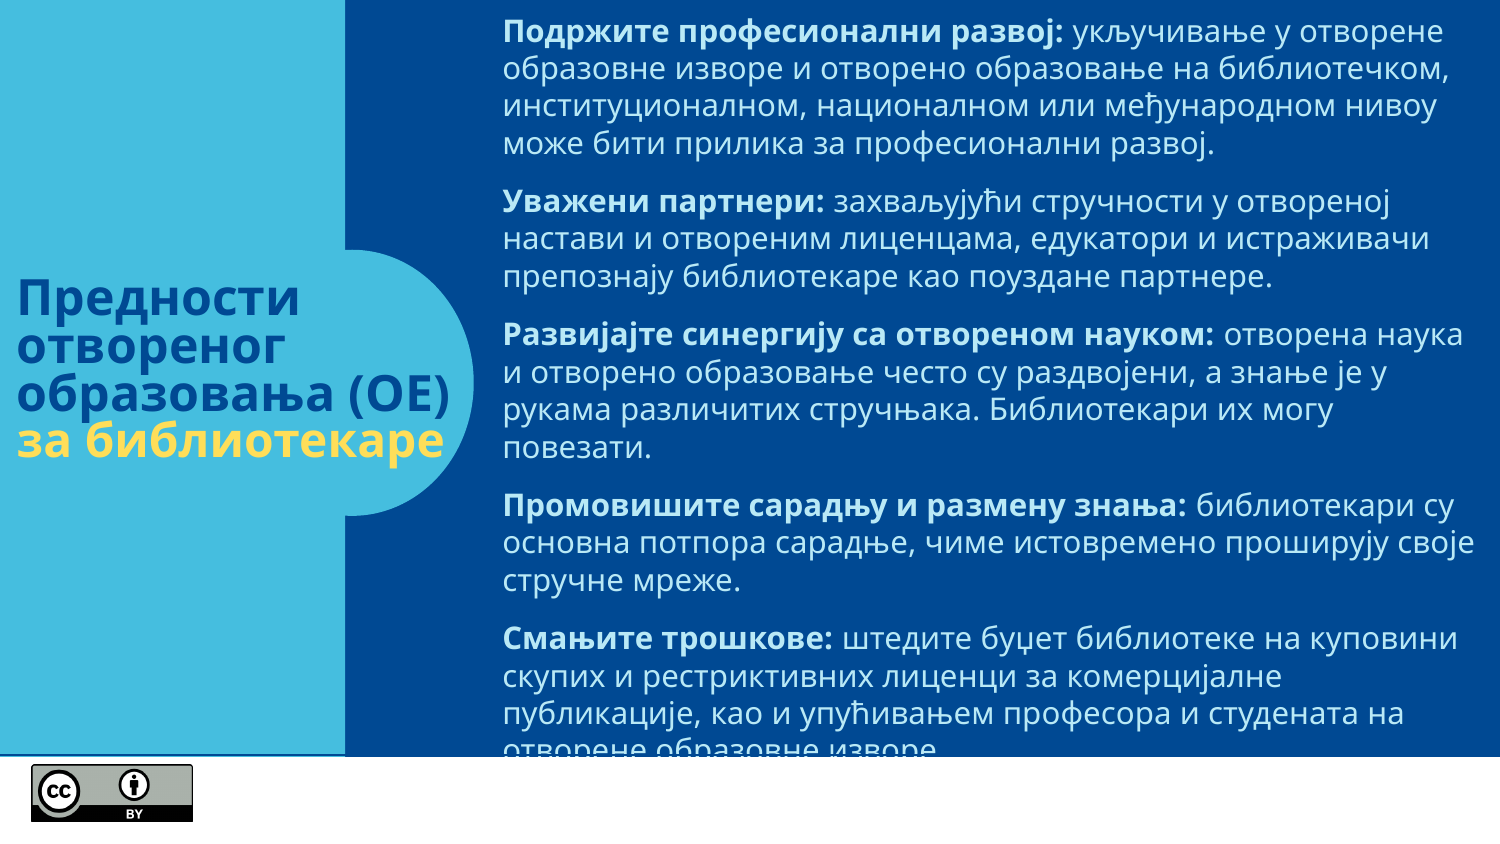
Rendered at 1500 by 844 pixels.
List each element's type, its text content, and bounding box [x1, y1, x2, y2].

picture [31, 764, 193, 822]
text_box [272, 483, 433, 516]
text_box Предности отвореног образовања (ОЕ) за библиотекаре [1, 262, 488, 483]
text_box [301, 249, 404, 262]
text_box [0, 0, 346, 754]
text_box Подржите професионални развој: укључивање у отворене образовне изворе и отворено образовање на библиотечком, институционалном, националном или међународном нивоу може бити прилика за професионални развој. Уважени партнери: захваљујући стручности у отвореној настави и отвореним лиценцама, едукатори и истраживачи препознају библиотекаре као поуздане партнере. Развијајте синергију са отвореном науком: отворена наука и отворено образовање често су раздвојени, а знање је у рукама различитих стручњака. Библиотекари их могу повезати. Промовишите сарадњу и размену знања: библиотекари су основна потпора сарадње, чиме истовремено проширују своје стручне мреже. Смањите трошкове: штедите буџет библиотеке на куповини скупих и рестриктивних лиценци за комерцијалне публикације, као и упућивањем професора и студената на отворене образовне изворе. [487, 0, 1500, 754]
text_box [0, 762, 1500, 844]
